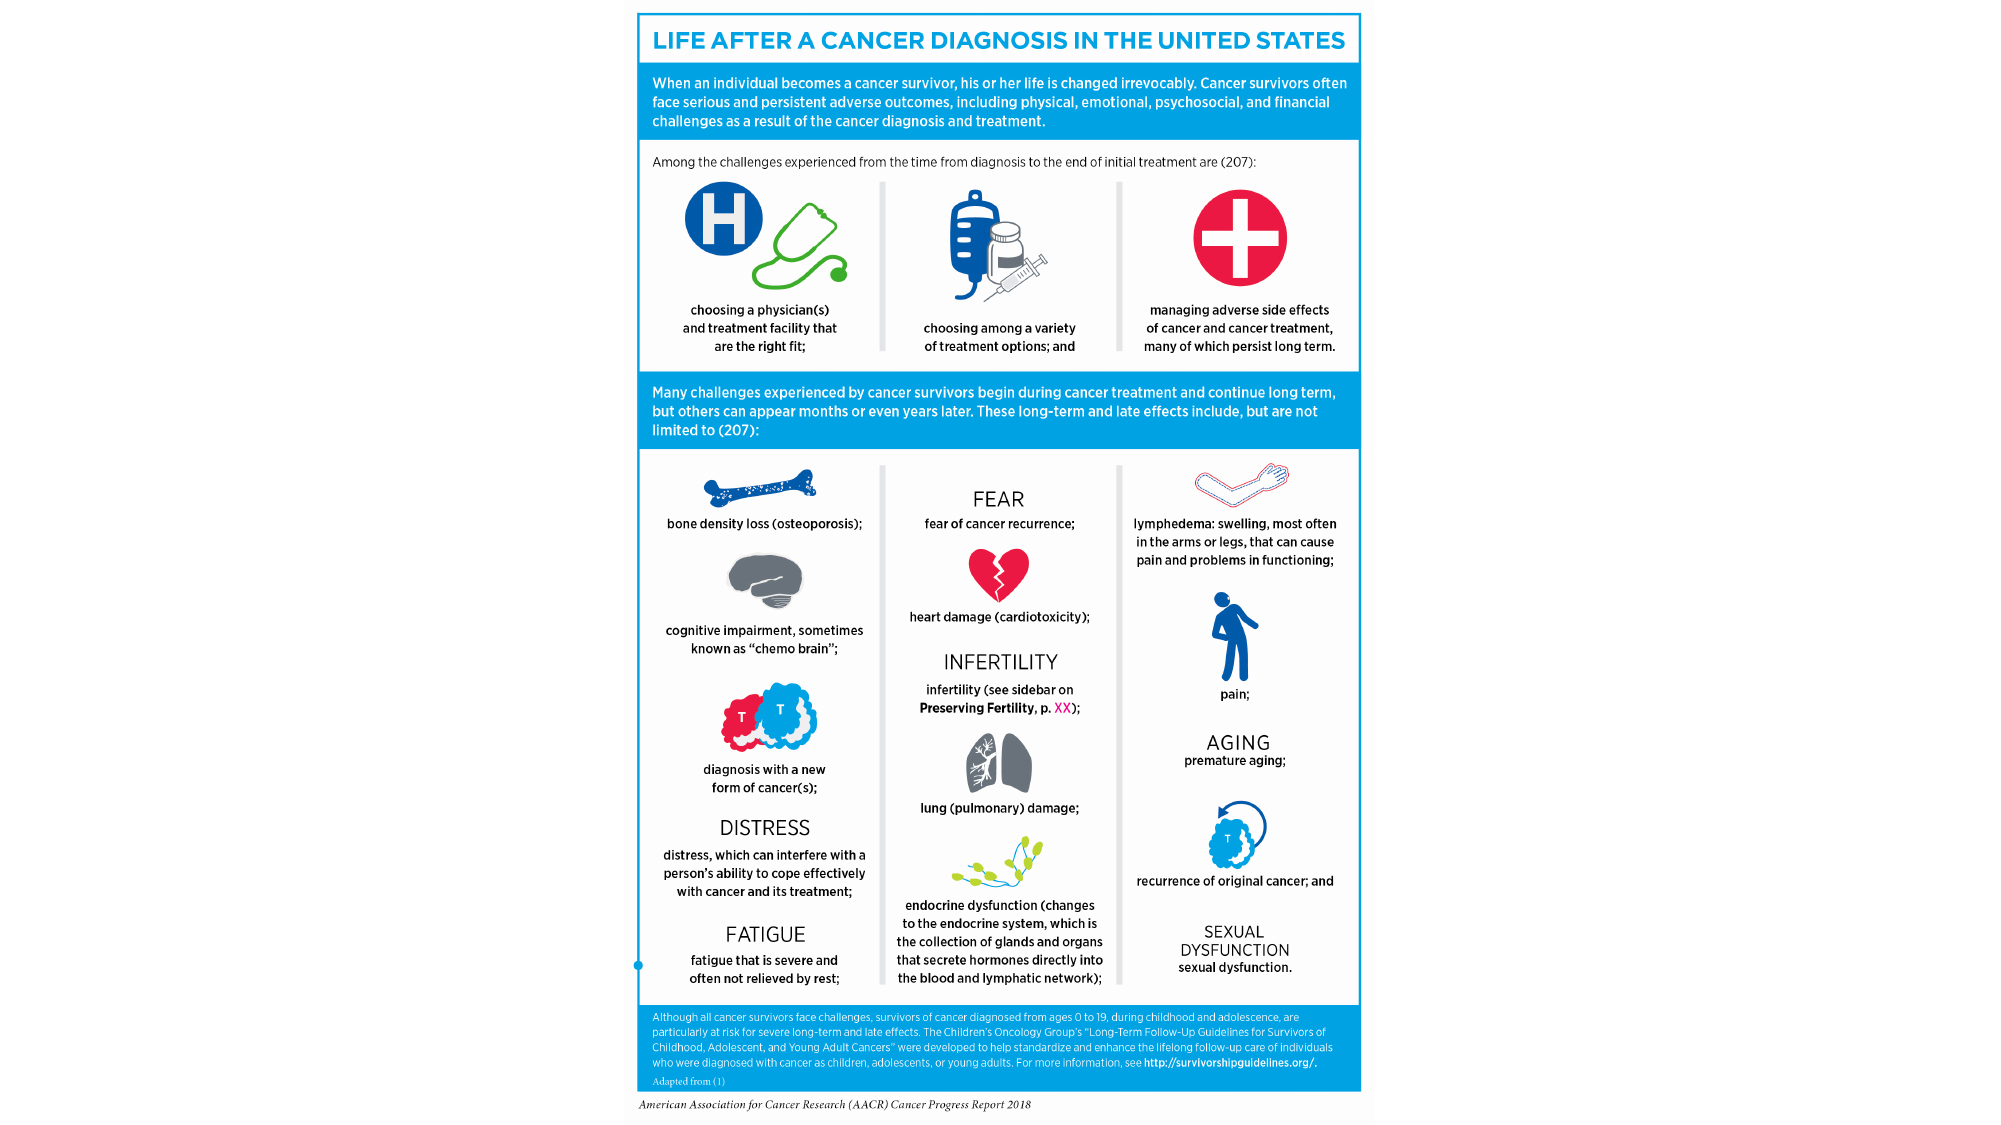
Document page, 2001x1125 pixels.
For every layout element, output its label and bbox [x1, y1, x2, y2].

picture [624, 0, 1375, 1125]
